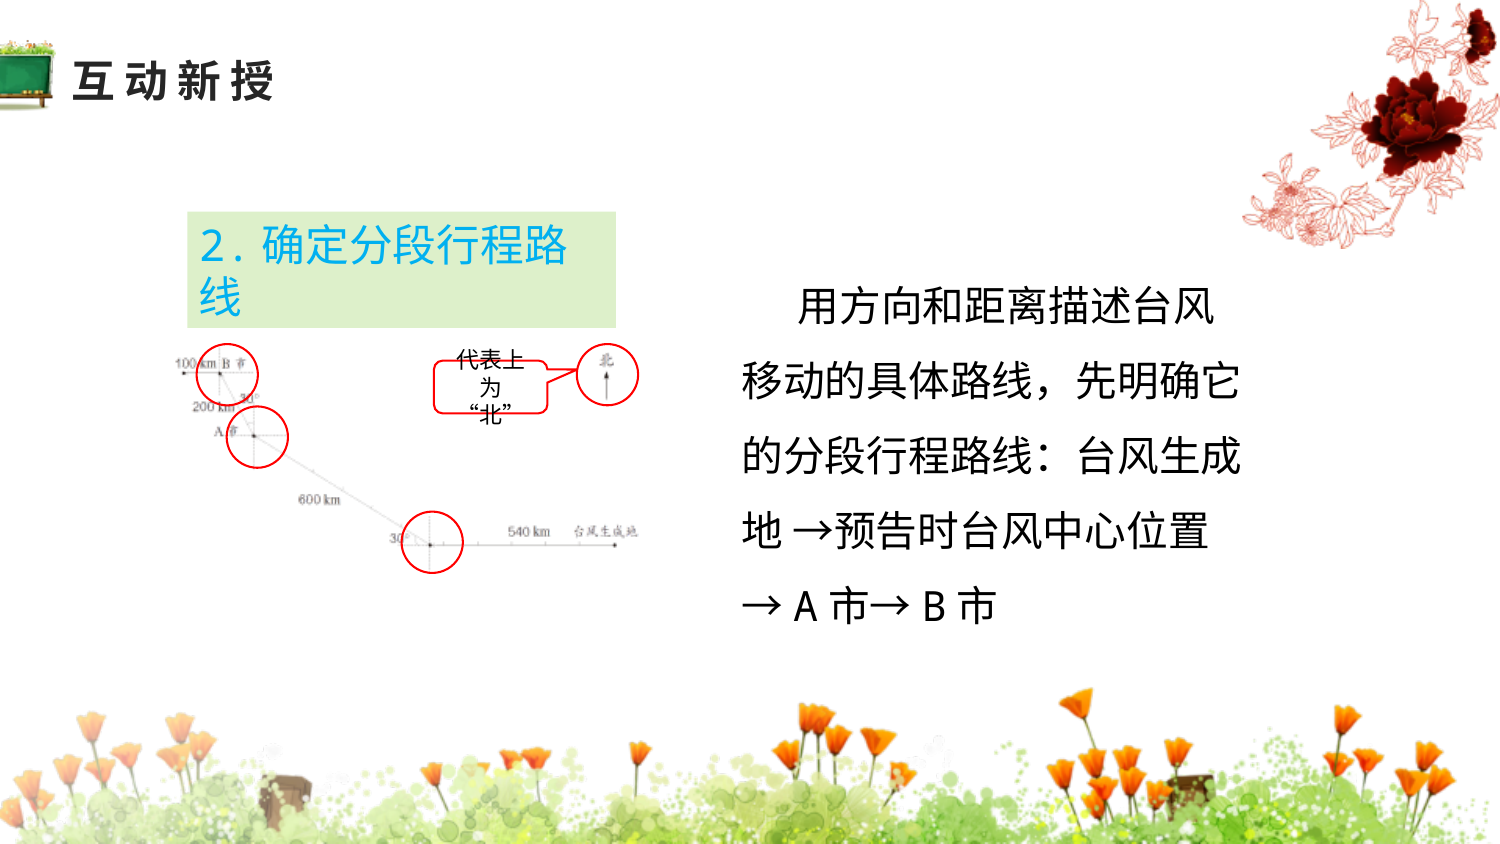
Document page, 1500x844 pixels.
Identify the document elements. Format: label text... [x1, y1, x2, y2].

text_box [433, 343, 639, 414]
text_box 2.确定分段行程路线 [187, 211, 616, 328]
picture [1242, 0, 1500, 249]
text_box 互动新授 [43, 47, 304, 112]
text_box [196, 343, 463, 573]
picture [463, 414, 639, 573]
text_box 用方向和距离描述台风移动的具体路线，先明确它的分段行程路线：台风生成地 →预告时台风中心位置→A市→B市 [730, 248, 1263, 635]
picture [0, 28, 56, 122]
picture [0, 680, 1500, 844]
picture [175, 336, 639, 573]
